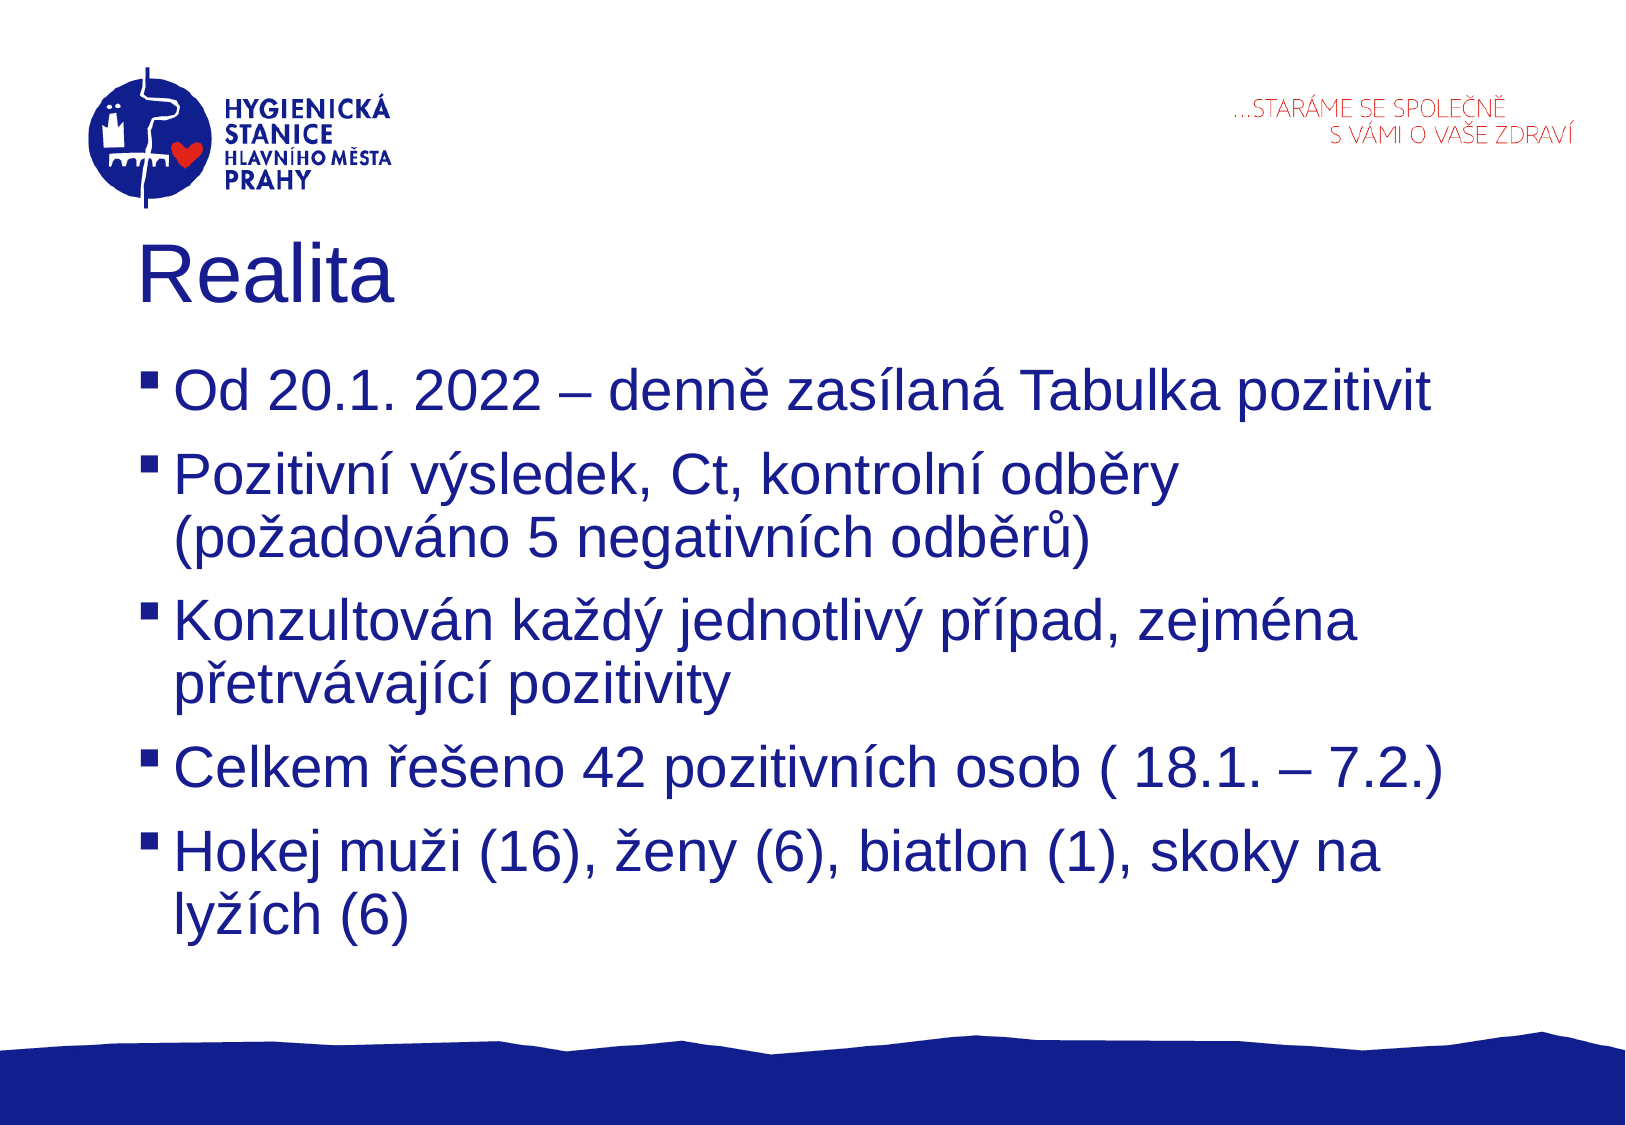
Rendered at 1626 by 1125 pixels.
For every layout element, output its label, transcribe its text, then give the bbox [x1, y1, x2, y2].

title Realita [121, 166, 1523, 352]
picture [0, 0, 1626, 1125]
list Od 20.1. 2022 – denně zasílaná Tabulka pozitivit Pozitivní výsledek, Ct, kontrolní odběry (požadováno 5 negativních odběrů) Konzultován každý jednotlivý případ, zejména přetrvávající pozitivity Celkem řešeno 42 pozitivních osob ( 18.1. – 7.2.) Hokej muži (16), ženy (6), biatlon (1), skoky na lyžích (6) [121, 352, 1523, 1010]
